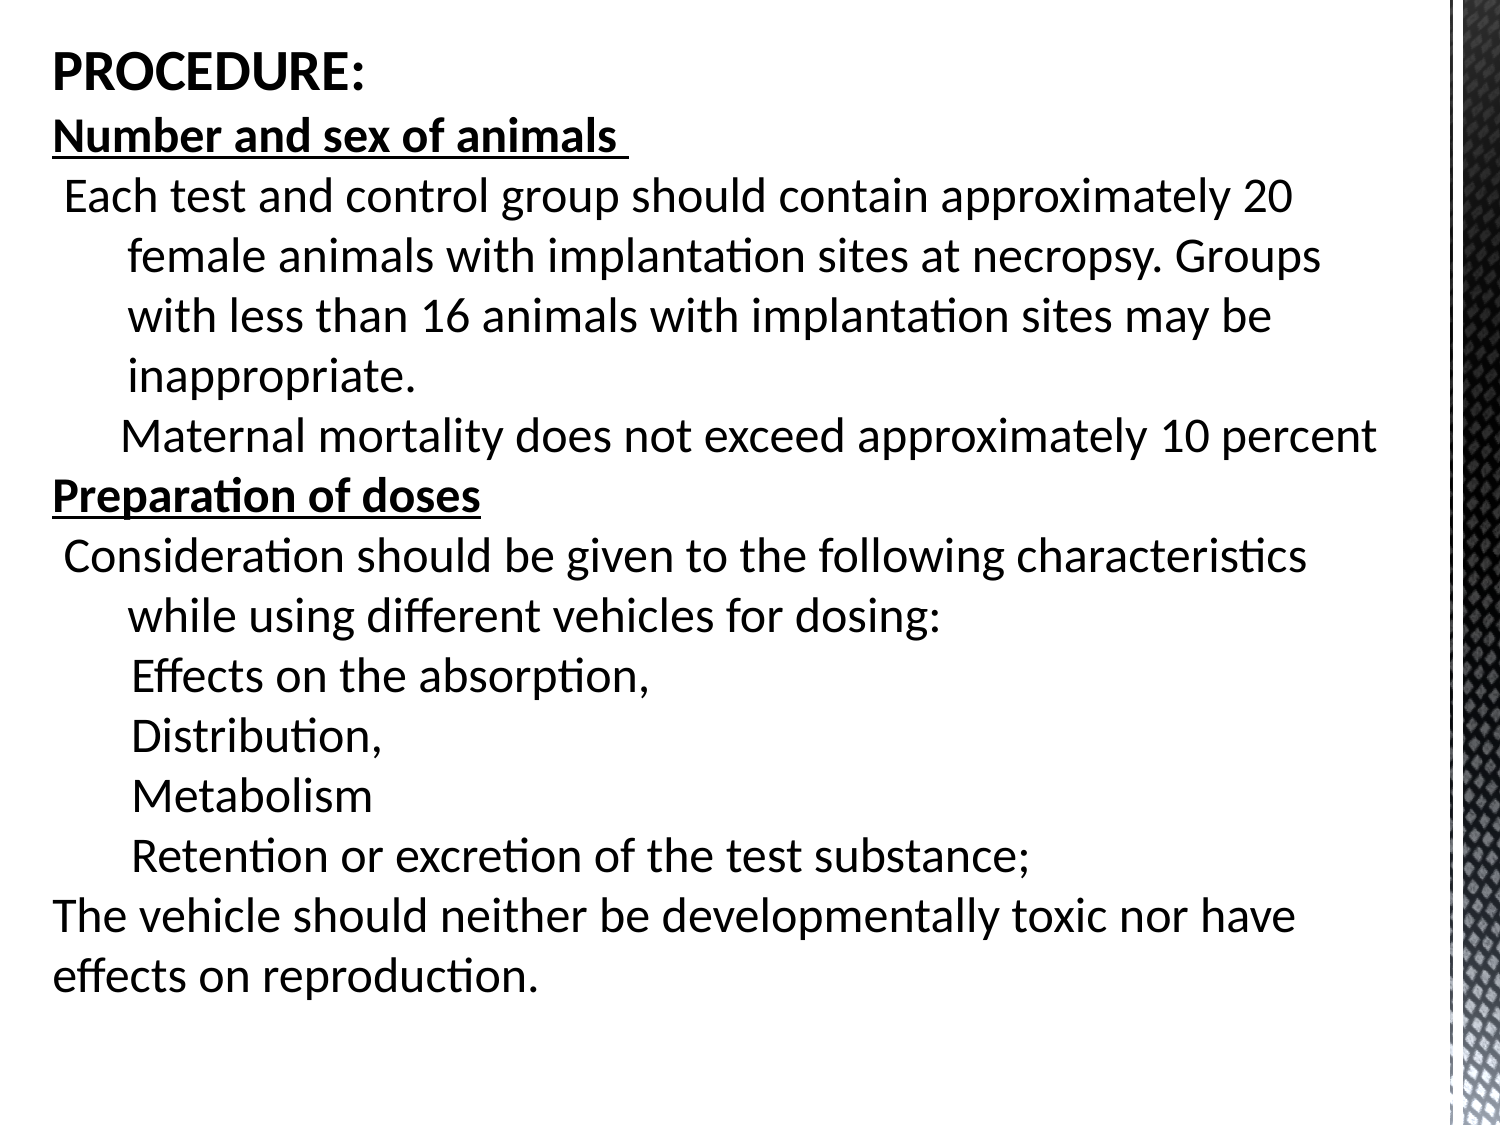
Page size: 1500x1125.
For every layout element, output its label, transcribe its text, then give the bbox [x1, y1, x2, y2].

text_box PROCEDURE: Number and sex of animals Each test and control group should contain approximately 20 female animals with implantation sites at necropsy. Groups with less than 16 animals with implantation sites may be inappropriate. Maternal mortality does not exceed approximately 10 percent Preparation of doses Consideration should be given to the following characteristics while using different vehicles for dosing: Effects on the absorption, Distribution, Metabolism Retention or excretion of the test substance; The vehicle should neither be developmentally toxic nor have effects on reproduction. [37, 24, 1425, 1010]
picture [1447, 0, 1500, 1125]
